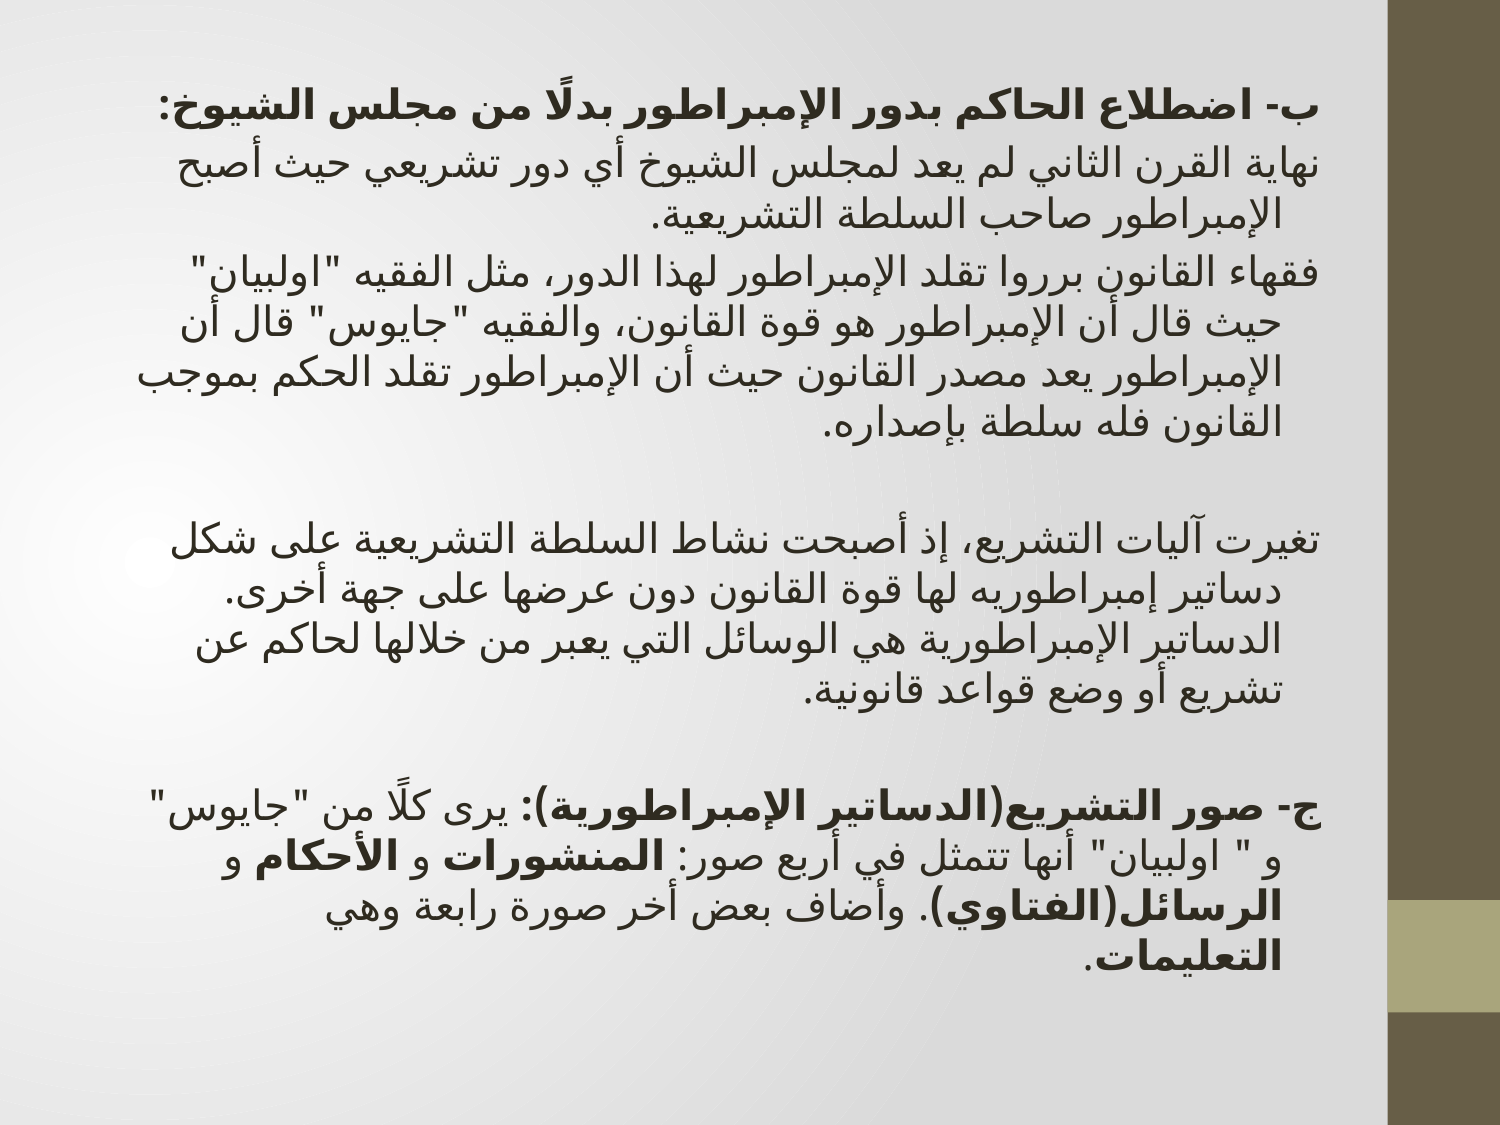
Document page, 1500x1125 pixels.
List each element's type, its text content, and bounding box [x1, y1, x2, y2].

list ب- اضطلاع الحاكم بدور الإمبراطور بدلًا من مجلس الشيوخ: نهاية القرن الثاني لم يعد لمجلس الشيوخ أي دور تشريعي حيث أصبح الإمبراطور صاحب السلطة التشريعية. فقهاء القانون برروا تقلد الإمبراطور لهذا الدور، مثل الفقيه "اولبيان" حيث قال أن الإمبراطور هو قوة القانون، والفقيه "جايوس" قال أن الإمبراطور يعد مصدر القانون حيث أن الإمبراطور تقلد الحكم بموجب القانون فله سلطة بإصداره. تغيرت آليات التشريع، إذ أصبحت نشاط السلطة التشريعية على شكل دساتير إمبراطوريه لها قوة القانون دون عرضها على جهة أخرى. الدساتير الإمبراطورية هي الوسائل التي يعبر من خلالها لحاكم عن تشريع أو وضع قواعد قانونية. ج- صور التشريع(الدساتير الإمبراطورية): يرى كلًا من "جايوس" و " اولبيان" أنها تتمثل في أربع صور: المنشورات و الأحكام و الرسائل(الفتاوي). وأضاف بعض أخر صورة رابعة وهي التعليمات. [105, 70, 1356, 1043]
